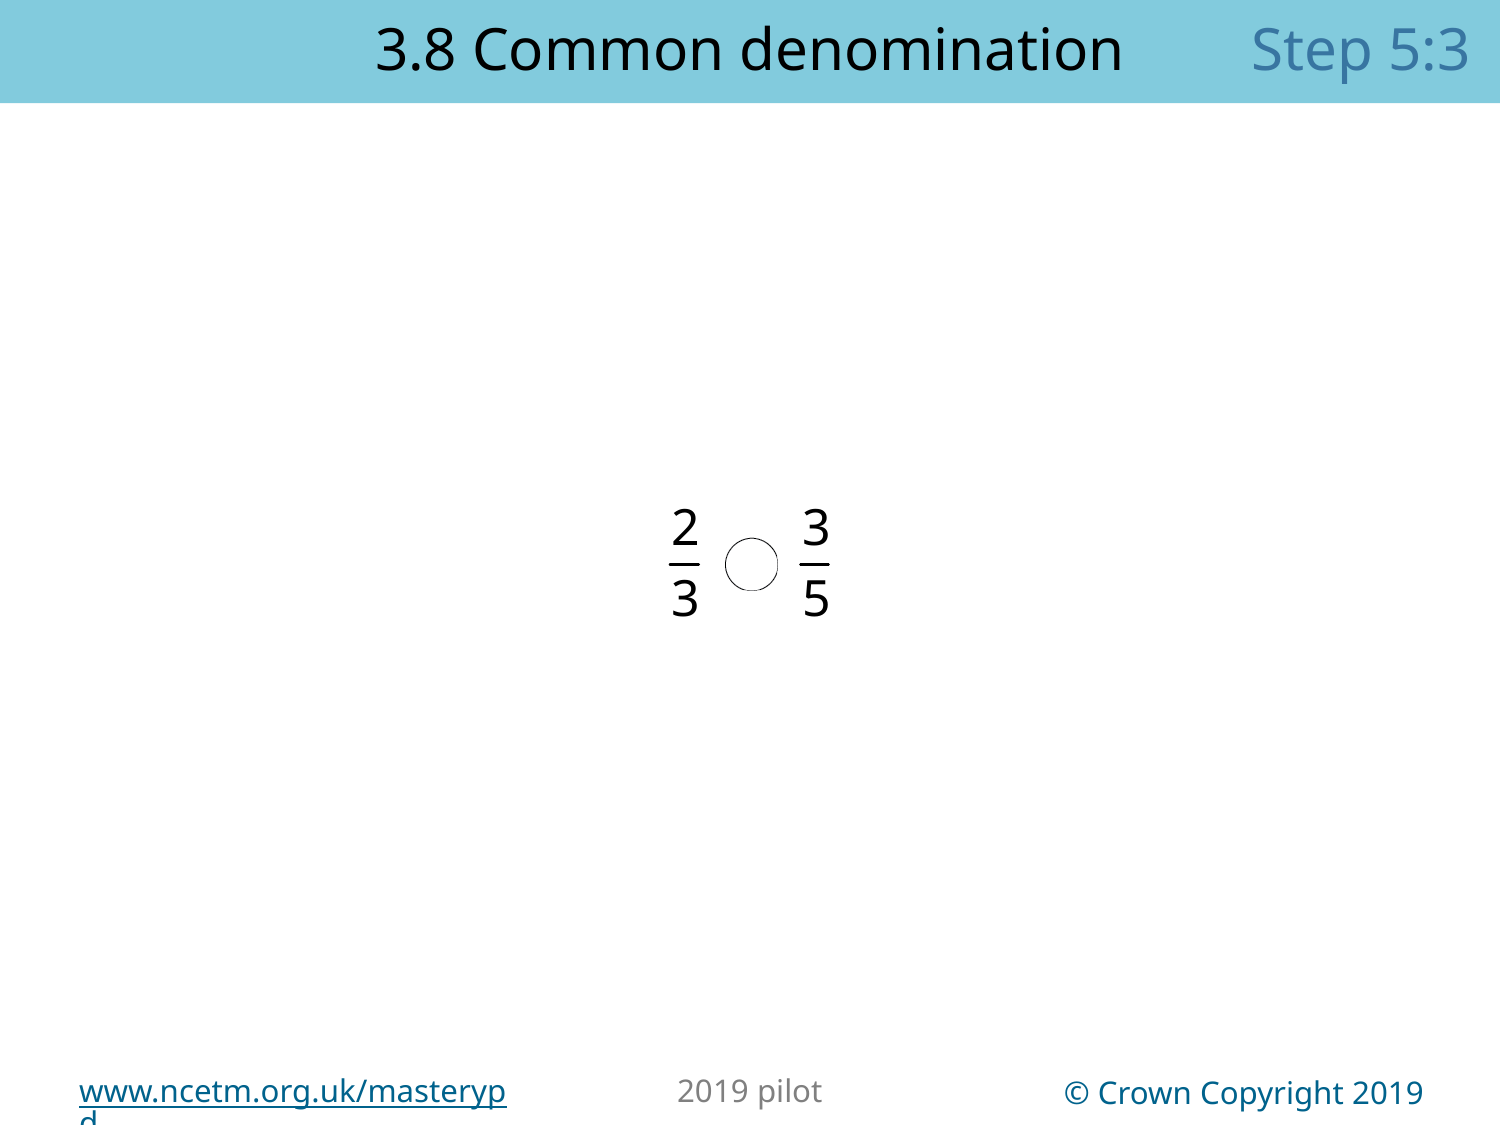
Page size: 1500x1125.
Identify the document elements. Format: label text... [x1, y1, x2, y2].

picture [724, 537, 778, 591]
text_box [665, 501, 835, 623]
list Step 5:3 [0, 0, 1500, 104]
